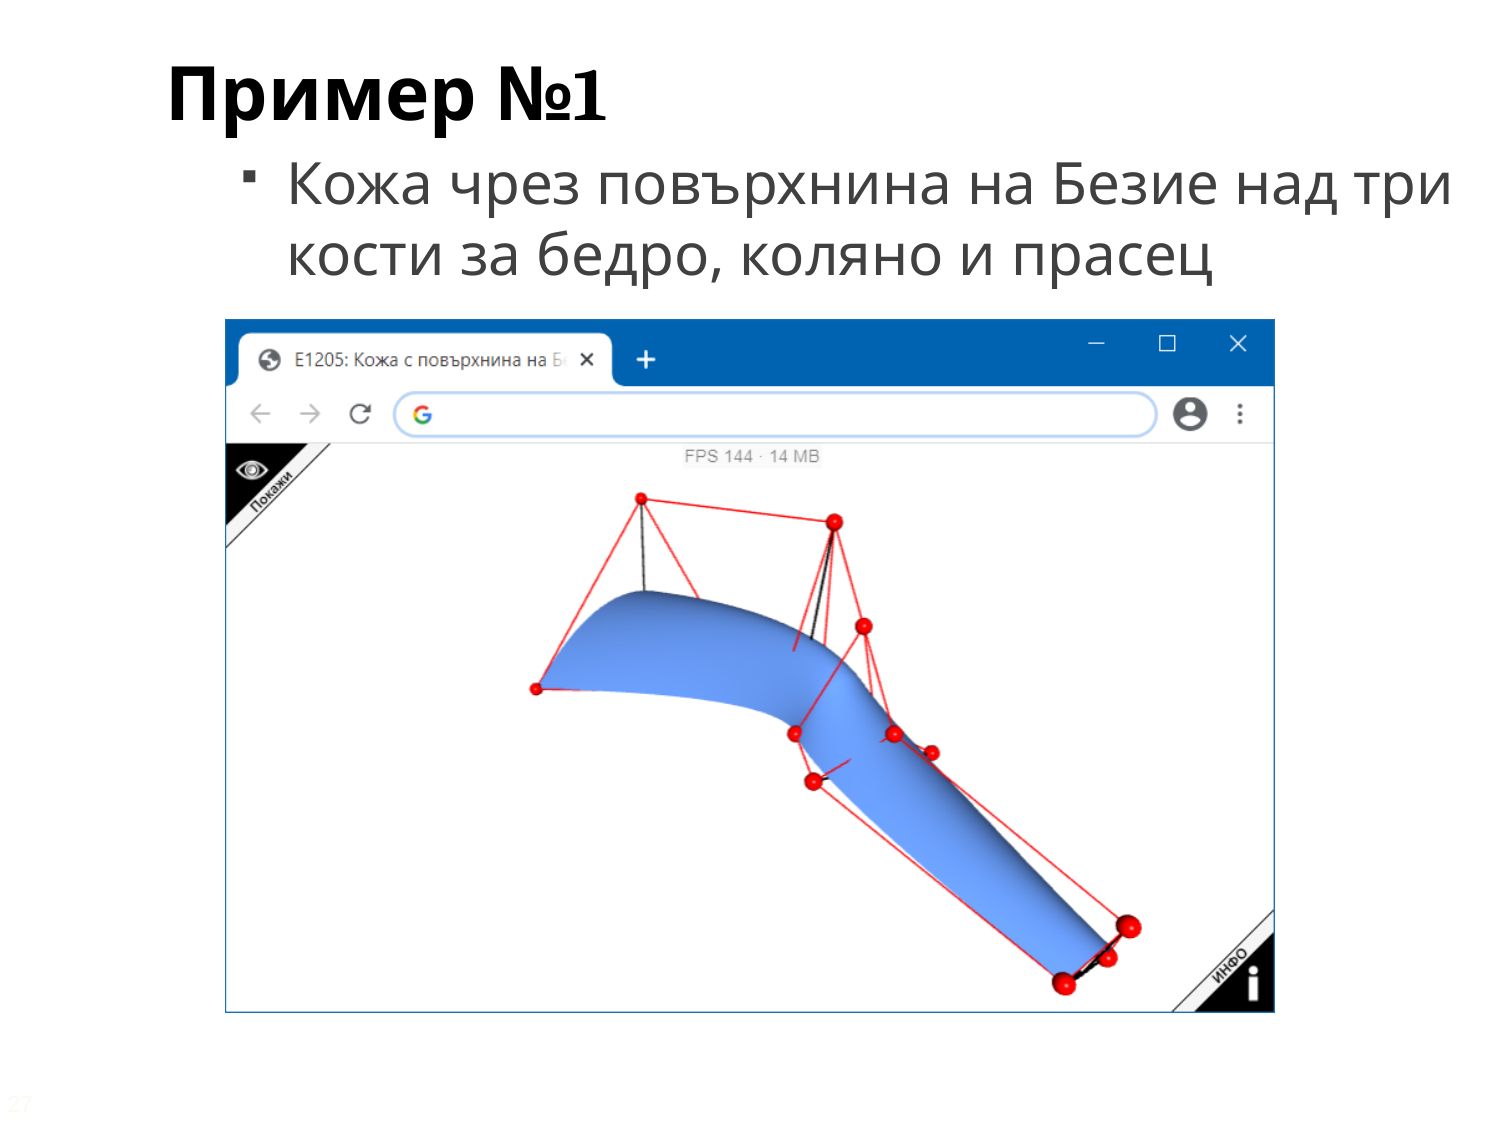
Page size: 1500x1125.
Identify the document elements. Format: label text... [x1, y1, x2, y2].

list Пример №1 Кожа чрез повърхнина на Безие над три кости за бедро, коляно и прасец [150, 37, 1488, 1113]
picture [224, 319, 1276, 1013]
